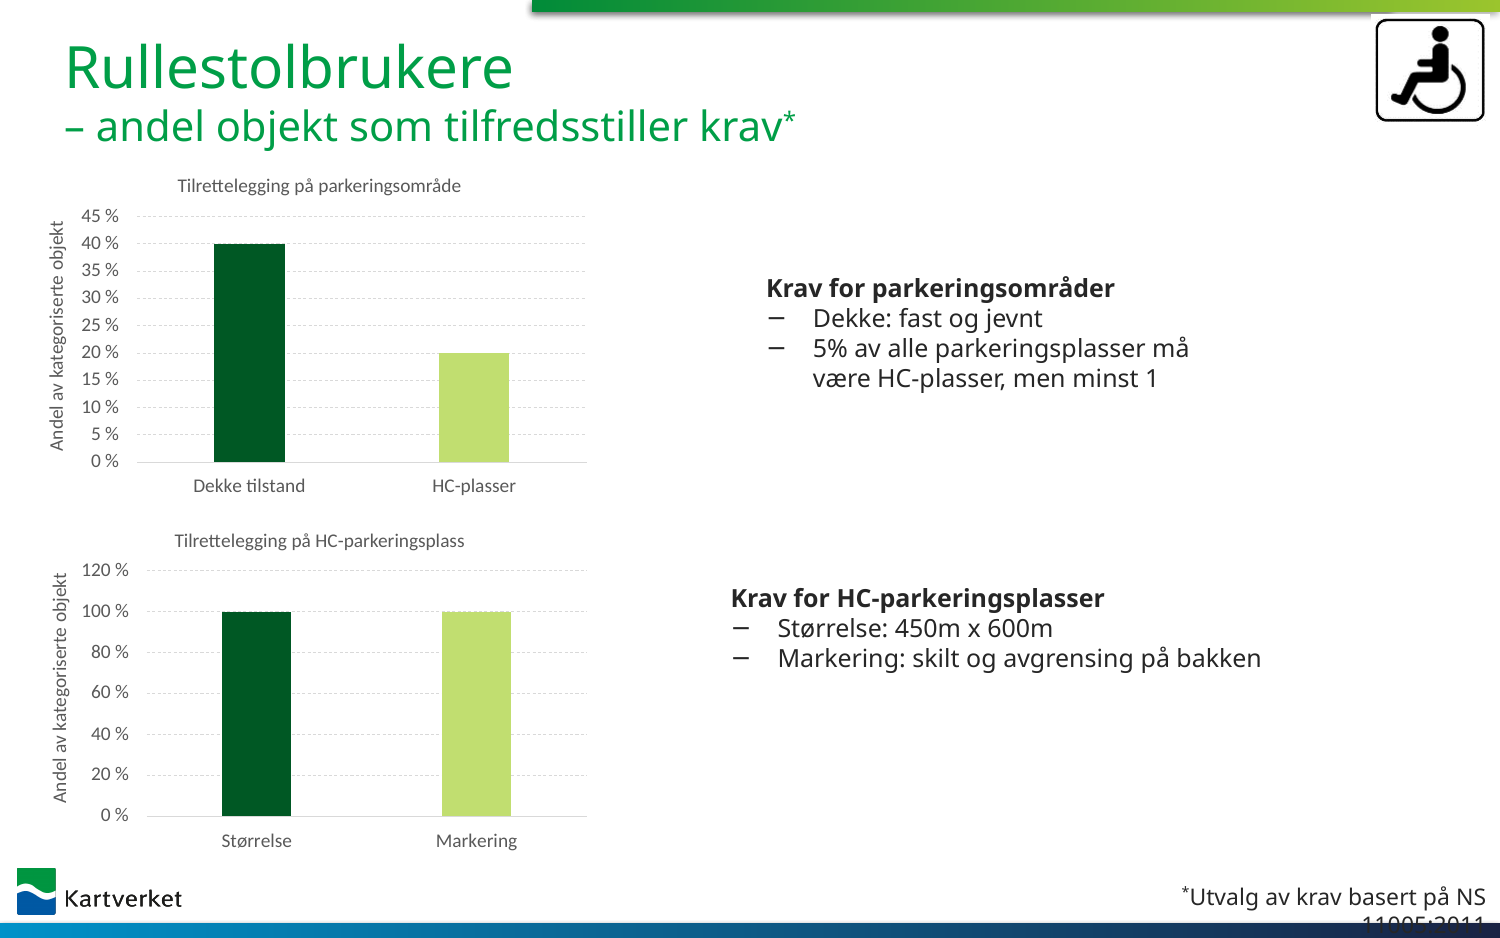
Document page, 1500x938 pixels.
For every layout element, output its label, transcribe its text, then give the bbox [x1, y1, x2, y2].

text_box Krav for parkeringsområder Dekke: fast og jevnt 5% av alle parkeringsplasser må være HC-plasser, men minst 1 [751, 264, 1232, 400]
picture [1371, 13, 1491, 127]
picture [41, 166, 598, 505]
text_box Rullestolbrukere – andel objekt som tilfredsstiller krav* [49, 23, 1431, 158]
text_box *Utvalg av krav basert på NS 11005:2011 [1068, 873, 1500, 938]
text_box Krav for HC-parkeringsplasser Størrelse: 450m x 600m Markering: skilt og avgrensing på bakken [715, 574, 1278, 680]
picture [41, 520, 598, 859]
